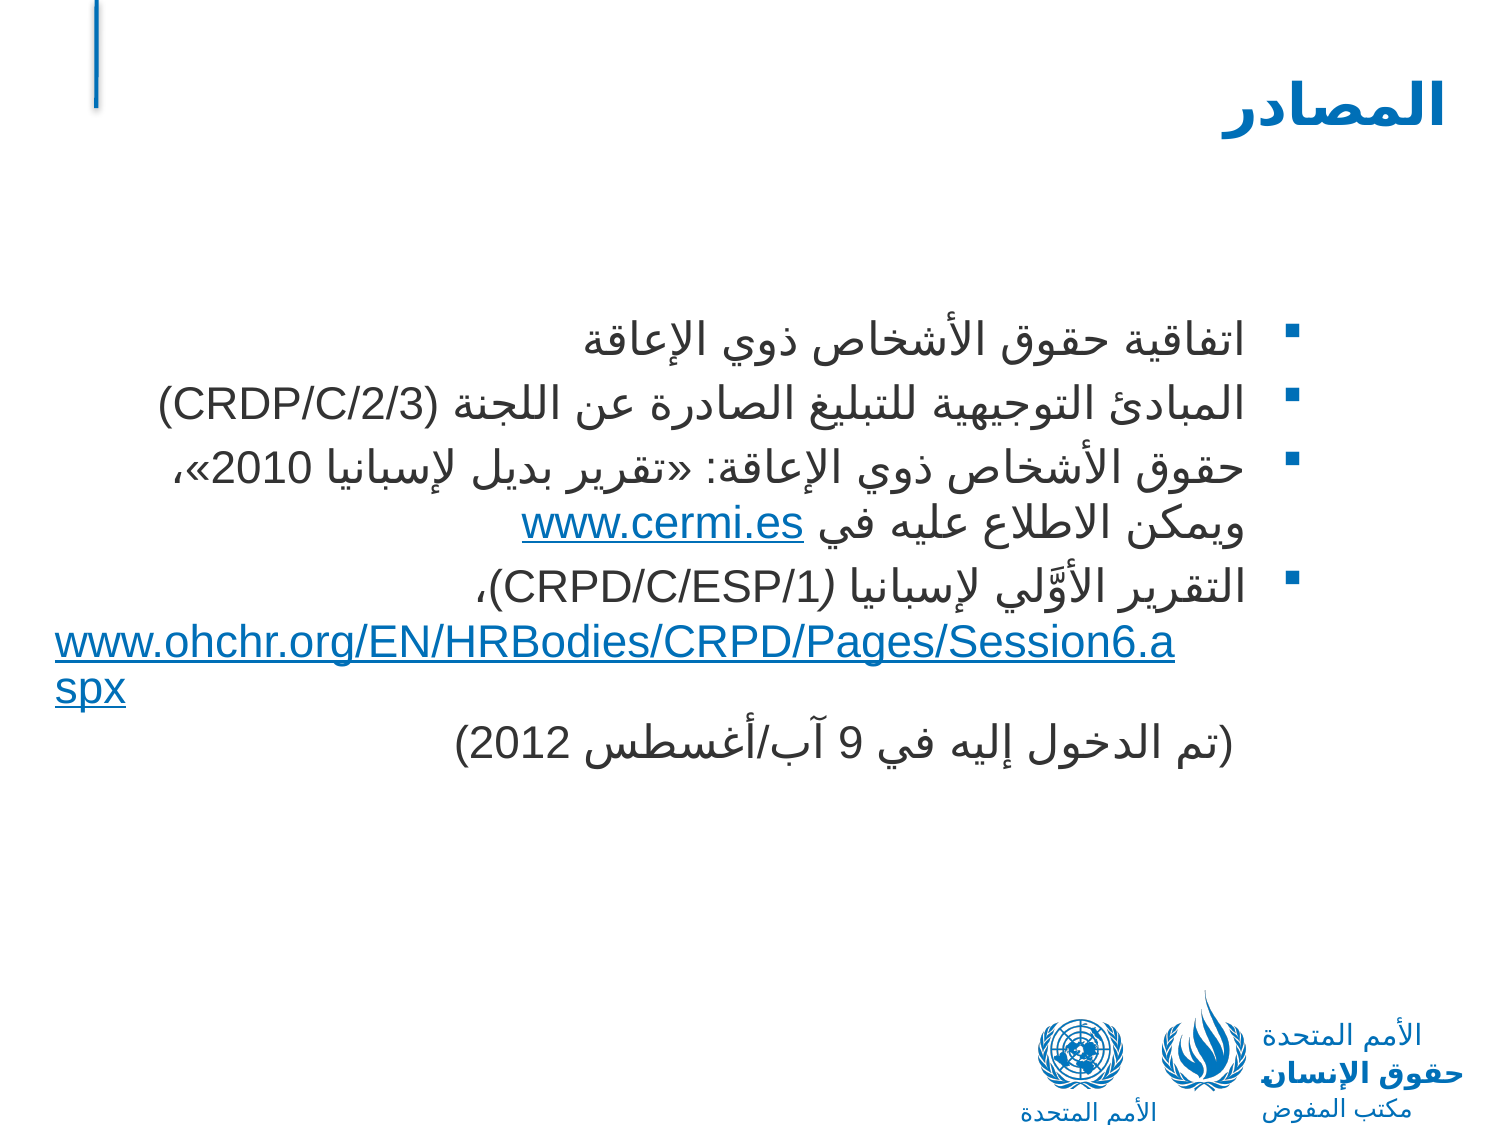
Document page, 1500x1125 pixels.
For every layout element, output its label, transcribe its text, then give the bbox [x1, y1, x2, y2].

list اتفاقية حقوق الأشخاص ذوي الإعاقة المبادئ التوجيهية للتبليغ الصادرة عن اللجنة (CRDP/C/2/3) حقوق الأشخاص ذوي الإعاقة: «تقرير بديل لإسبانيا 2010»، ويمكن الاطلاع عليه في www.cermi.es التقرير الأوَّلي لإسبانيا (CRPD/C/ESP/1)، www.ohchr.org/EN/HRBodies/CRPD/Pages/Session6.aspx (تم الدخول إليه في 9 آب/أغسطس 2012) [91, 301, 1319, 813]
title المصادر [112, 59, 1463, 248]
picture [1037, 990, 1457, 1107]
text_box الأمم المتحدة [982, 1089, 1195, 1125]
text_box الأمم المتحدة حقوق الإنسان مكتب المفوض السامي [1246, 1009, 1500, 1098]
